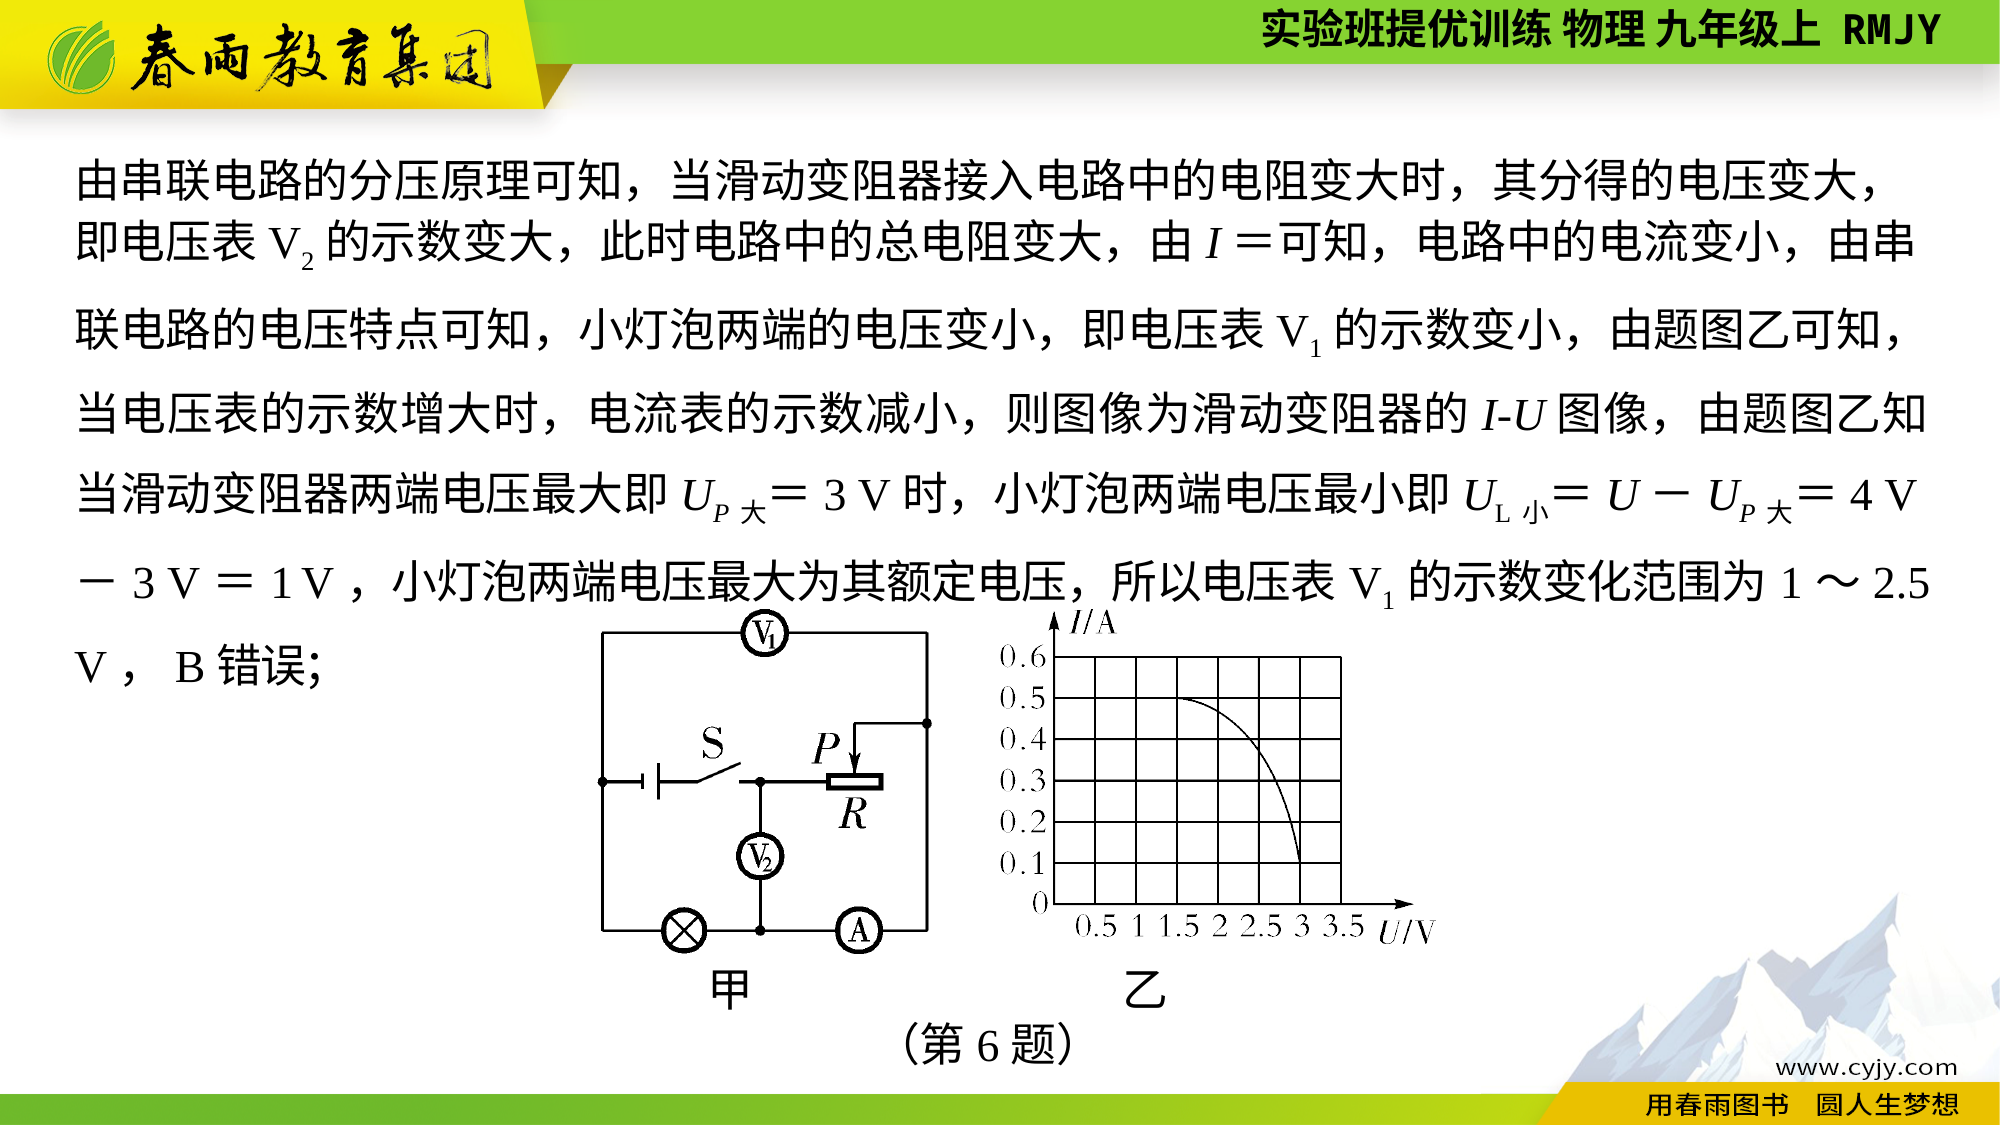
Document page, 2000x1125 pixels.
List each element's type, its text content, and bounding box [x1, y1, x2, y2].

text_box 甲 乙 （第6题） [692, 953, 1284, 1078]
picture [0, 0, 2000, 1125]
